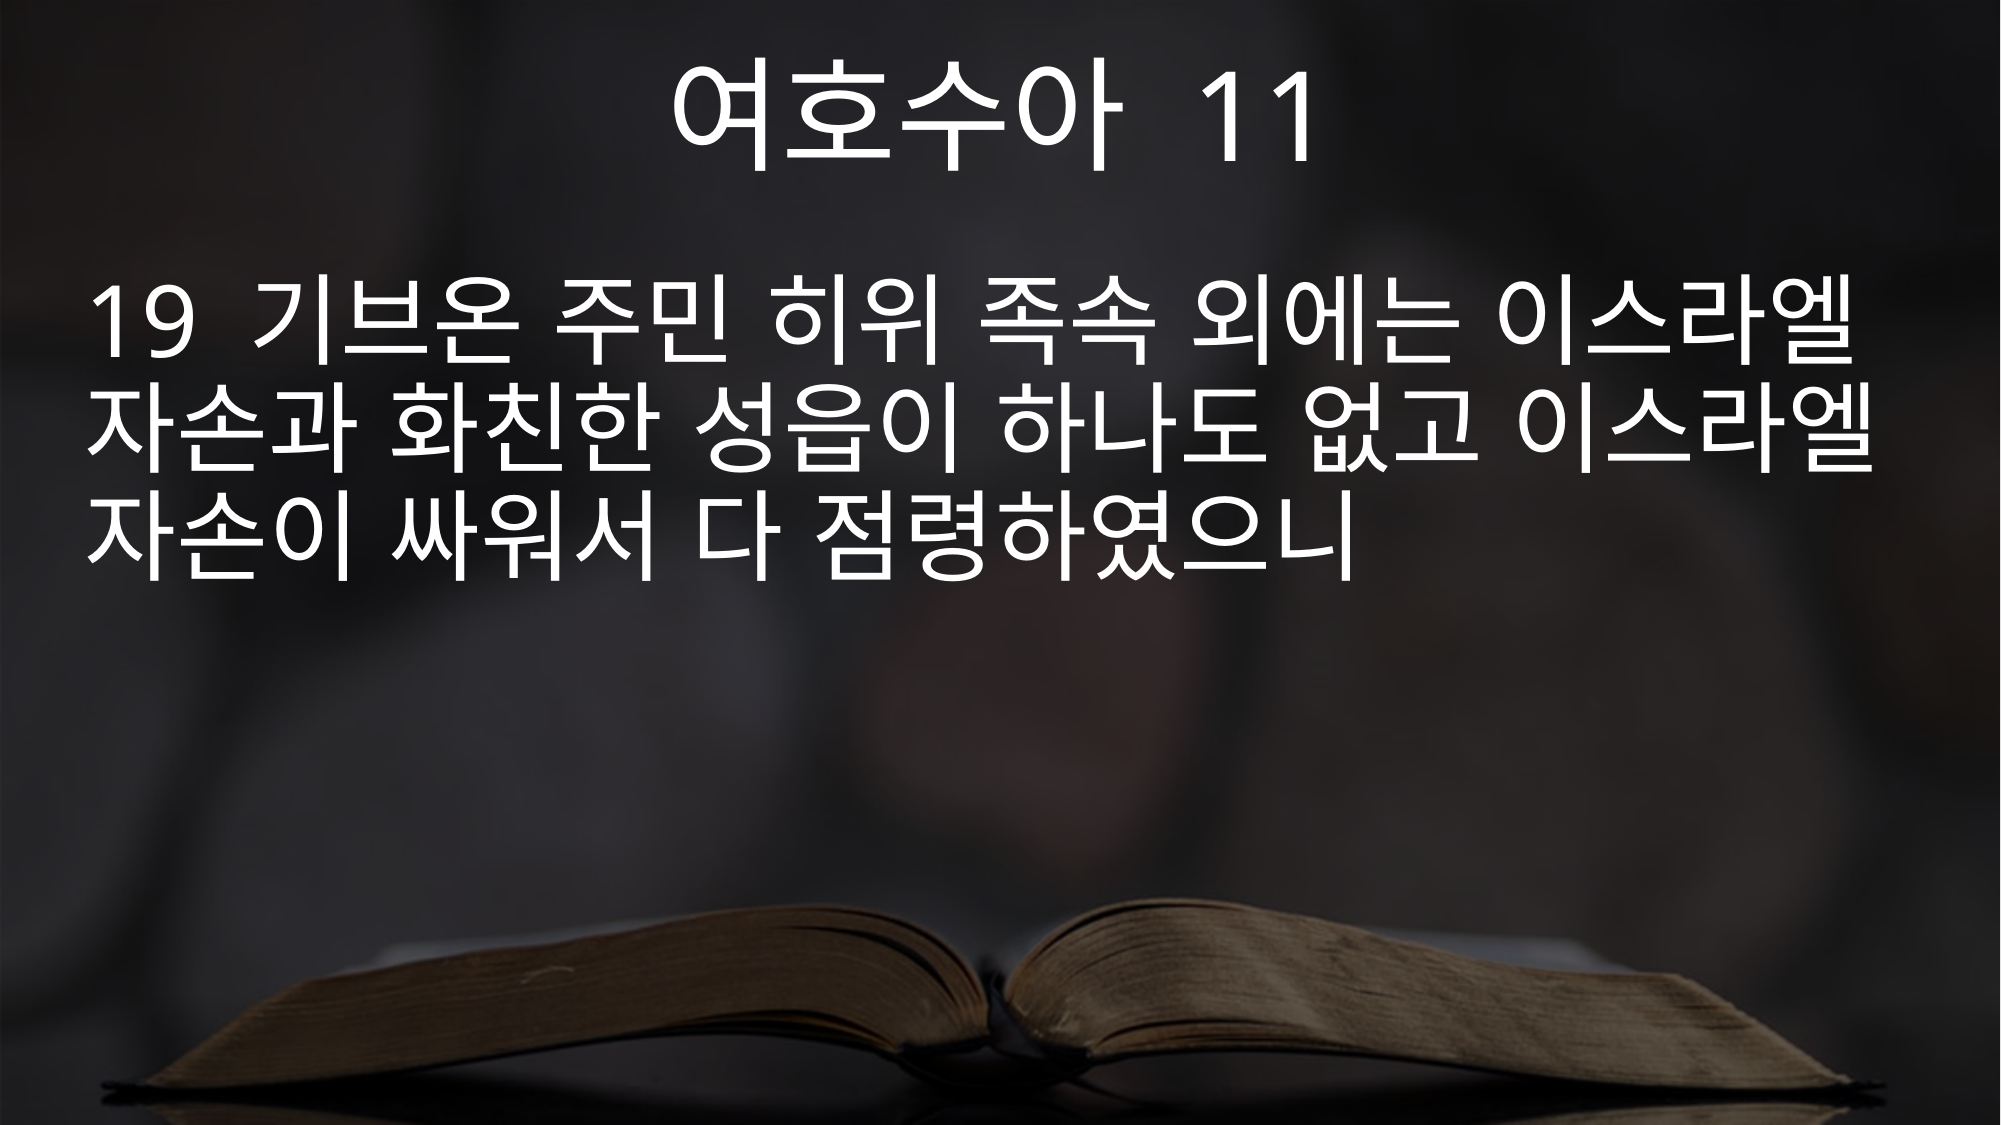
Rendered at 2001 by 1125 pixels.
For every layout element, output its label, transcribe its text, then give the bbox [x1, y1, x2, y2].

picture [0, 0, 2001, 1125]
list 19 기브온 주민 히위 족속 외에는 이스라엘 자손과 화친한 성읍이 하나도 없고 이스라엘 자손이 싸워서 다 점령하였으니 [69, 263, 1953, 423]
footer 여호수아 11 [0, 32, 2000, 192]
